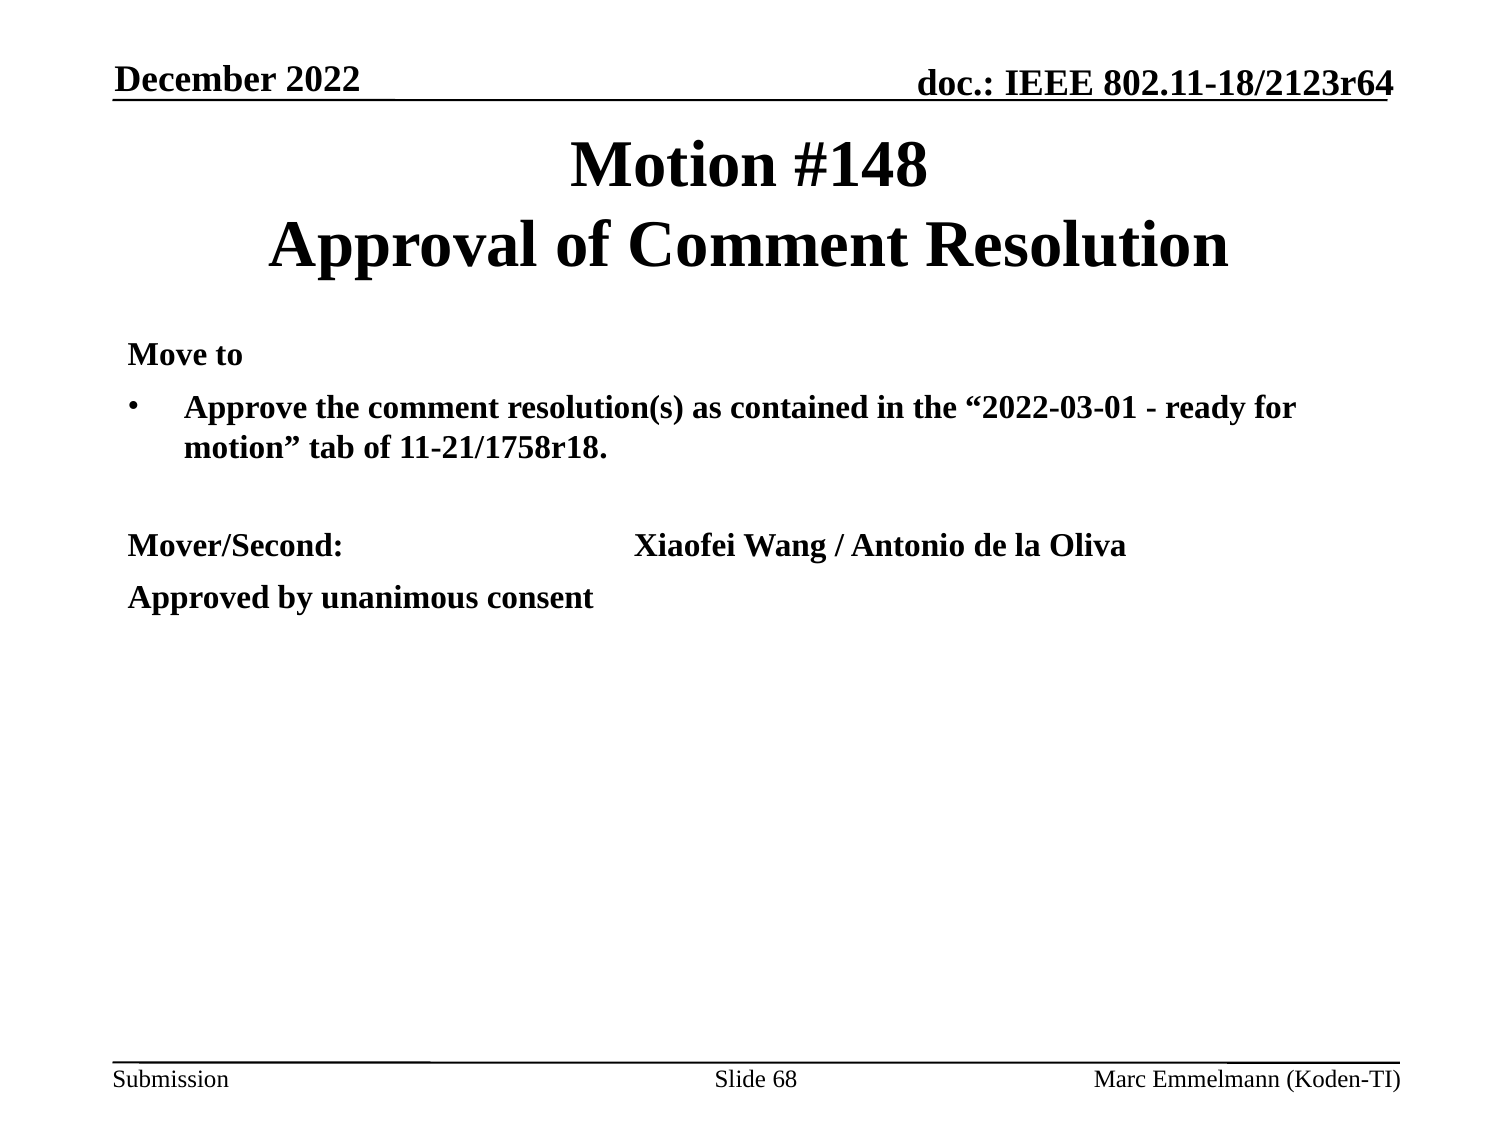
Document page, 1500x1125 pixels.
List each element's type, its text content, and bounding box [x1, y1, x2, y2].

slide_number Slide 68 [712, 1061, 800, 1123]
title Motion #148 Approval of Comment Resolution [112, 112, 1388, 288]
footer Marc Emmelmann (Koden-TI) [878, 1061, 1402, 1093]
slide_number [114, 54, 423, 100]
list Move to Approve the comment resolution(s) as contained in the “2022-03-01 - ready for motion” tab of 11-21/1758r18. Mover/Second: Xiaofei Wang / Antonio de la Oliva Approved by unanimous consent [112, 324, 1388, 1000]
